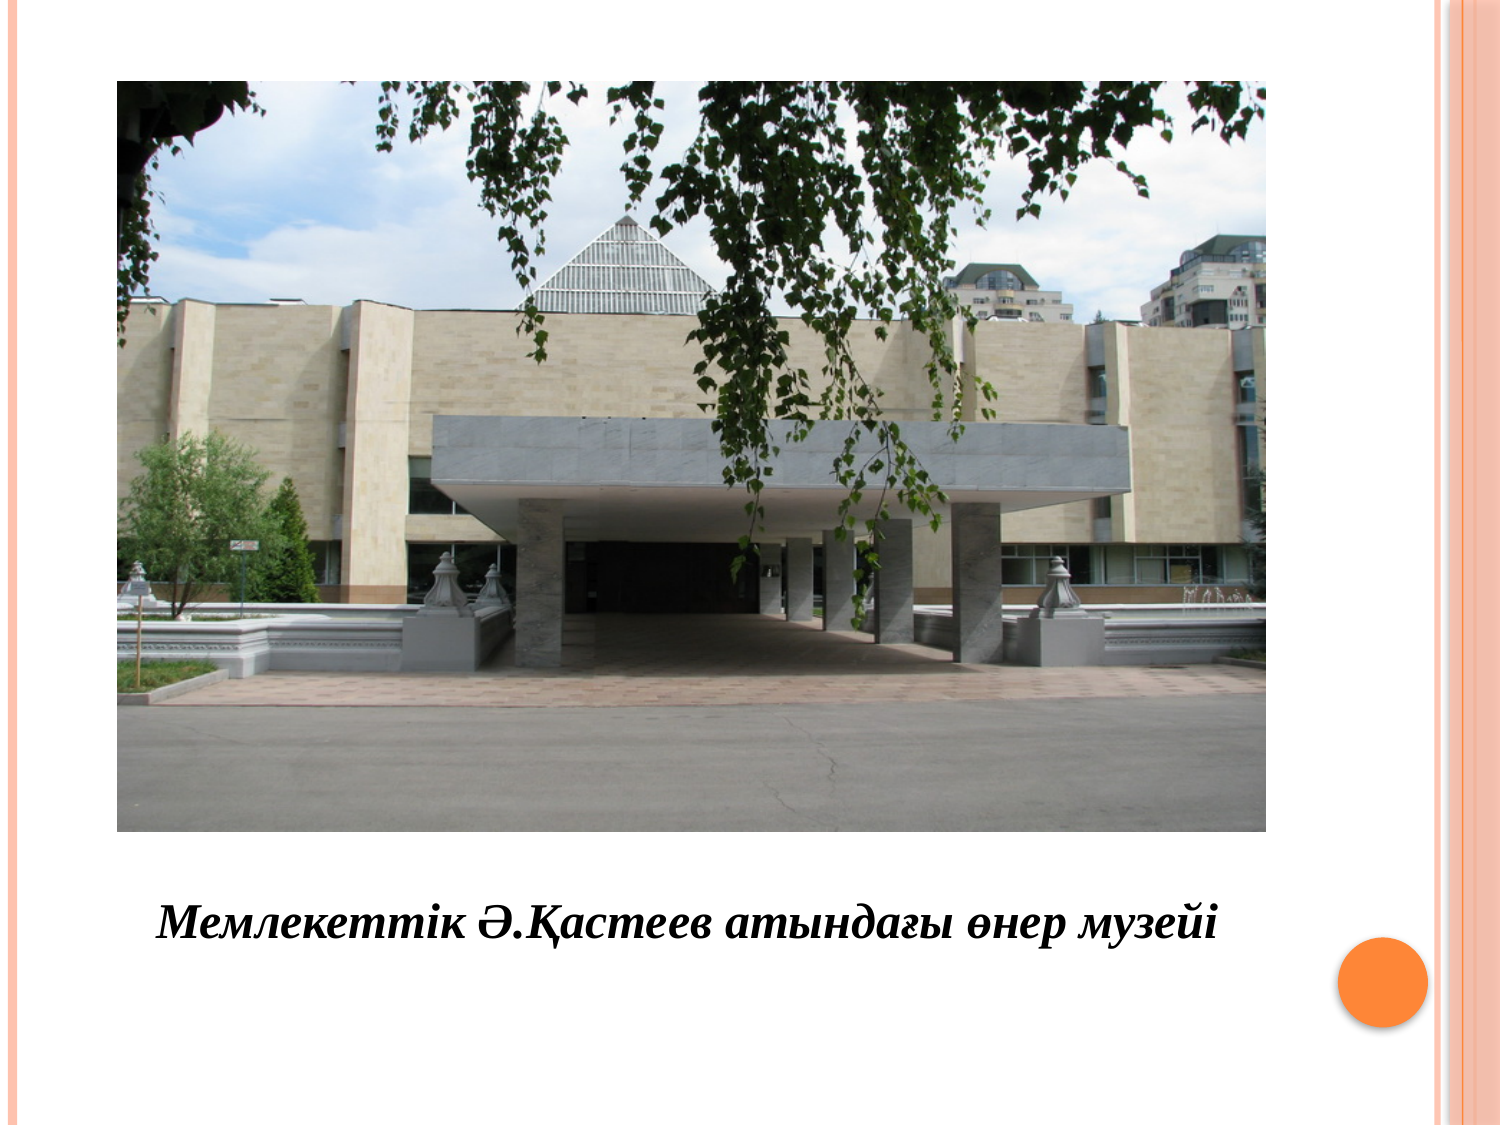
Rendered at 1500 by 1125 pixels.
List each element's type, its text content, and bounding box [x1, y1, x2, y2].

list Мемлекеттік Ә.Қастеев атындағы өнер музейі [75, 808, 1300, 1062]
picture [116, 81, 1267, 833]
